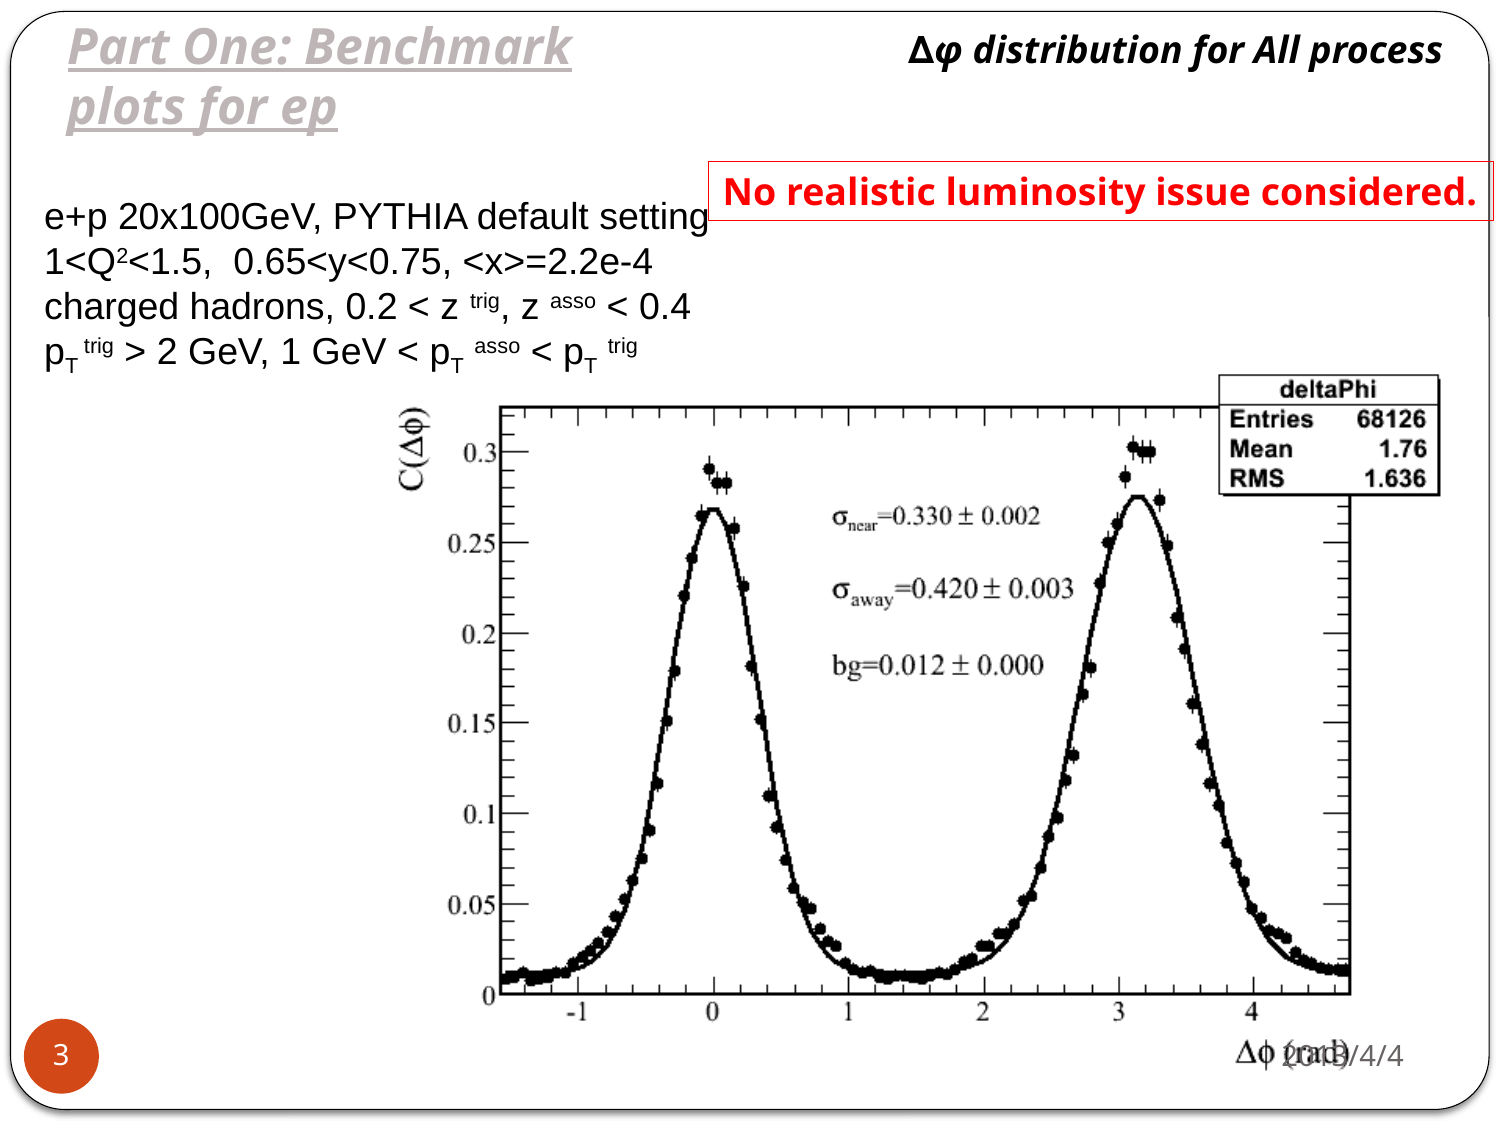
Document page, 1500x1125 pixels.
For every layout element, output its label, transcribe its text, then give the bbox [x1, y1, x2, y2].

text_box e+p 20x100GeV, PYTHIA default setting 1<Q2<1.5, 0.65<y<0.75, <x>=2.2e-4 charged hadrons, 0.2 < z trig, z asso < 0.4 pT trig > 2 GeV, 1 GeV < pT asso < pT trig [29, 184, 797, 394]
title Part One: Benchmark plots for ep [53, 6, 703, 161]
picture [382, 373, 1448, 1096]
text_box No realistic luminosity issue considered. [708, 160, 1493, 221]
list ∆φ distribution for All process [750, 19, 1459, 80]
slide_number 3 [23, 1018, 99, 1094]
